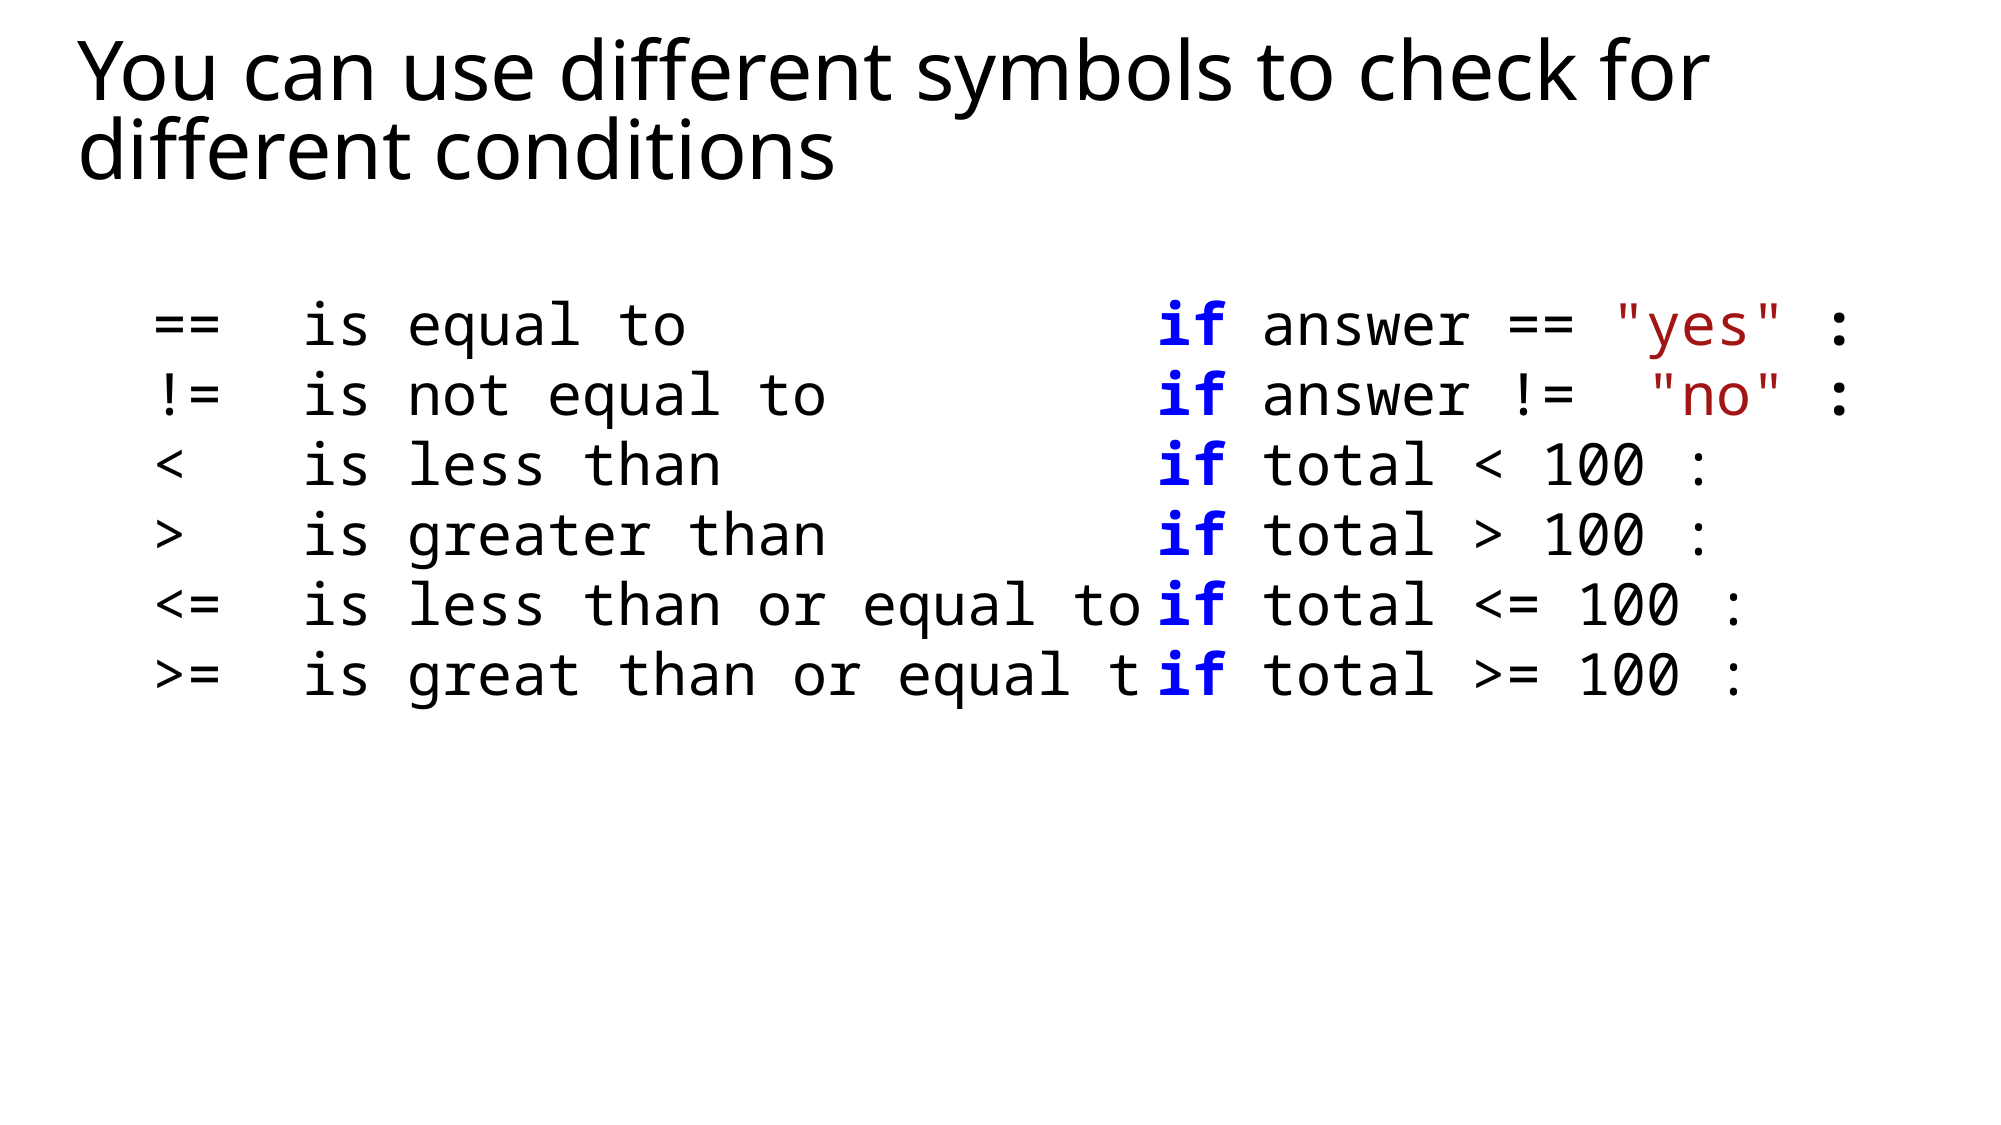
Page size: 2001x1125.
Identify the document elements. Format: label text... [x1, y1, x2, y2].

text_box if answer == "yes" : if answer != "no" : if total < 100 : if total > 100 : if total <= 100 : if total >= 100 : [1141, 279, 1947, 715]
title You can use different symbols to check for different conditions [62, 29, 1953, 205]
text_box == is equal to != is not equal to < is less than > is greater than <= is less than or equal to >= is great than or equal to [137, 279, 1141, 715]
